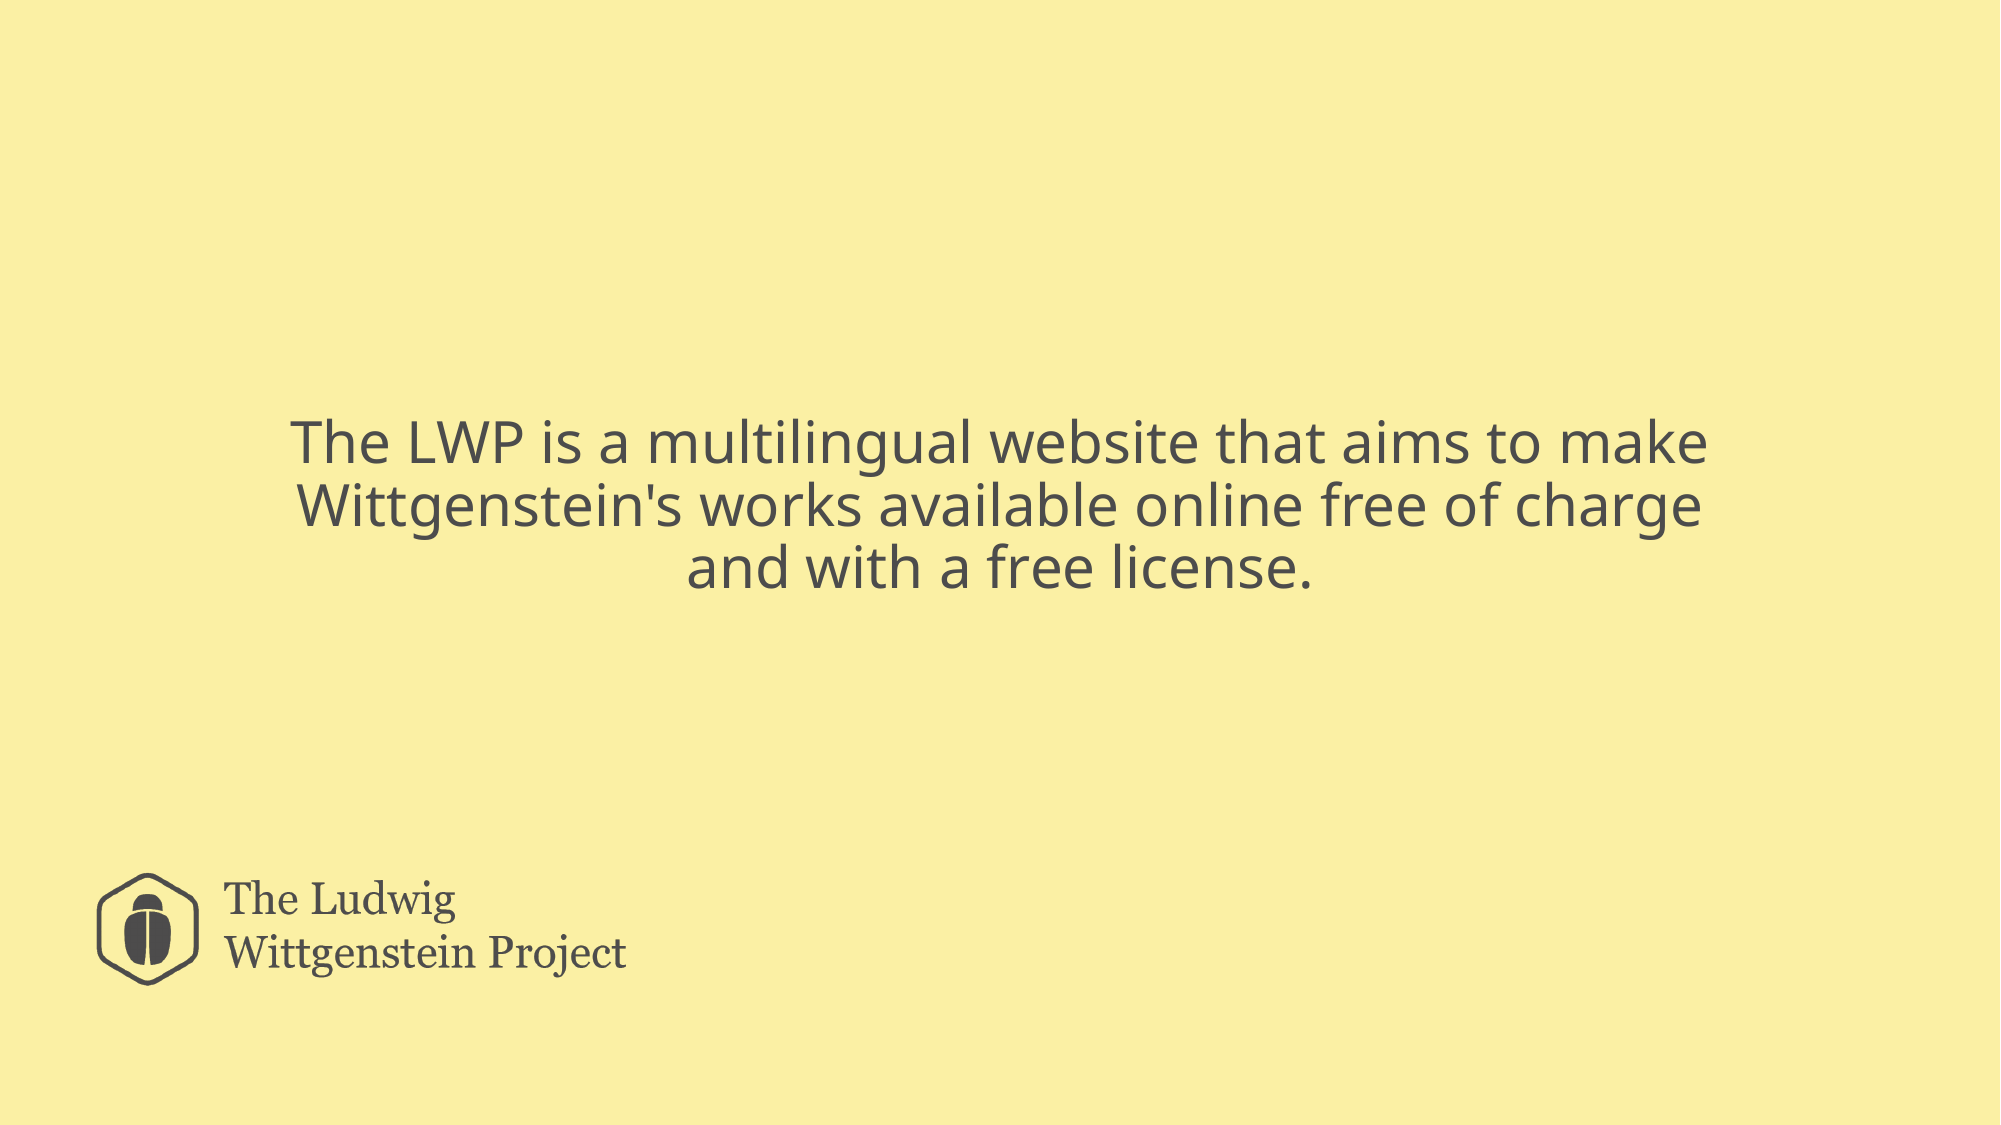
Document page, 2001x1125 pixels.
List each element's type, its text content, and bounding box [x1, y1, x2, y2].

subtitle The LWP is a multilingual website that aims to make Wittgenstein's works available online free of charge and with a free license. [249, 405, 1750, 677]
